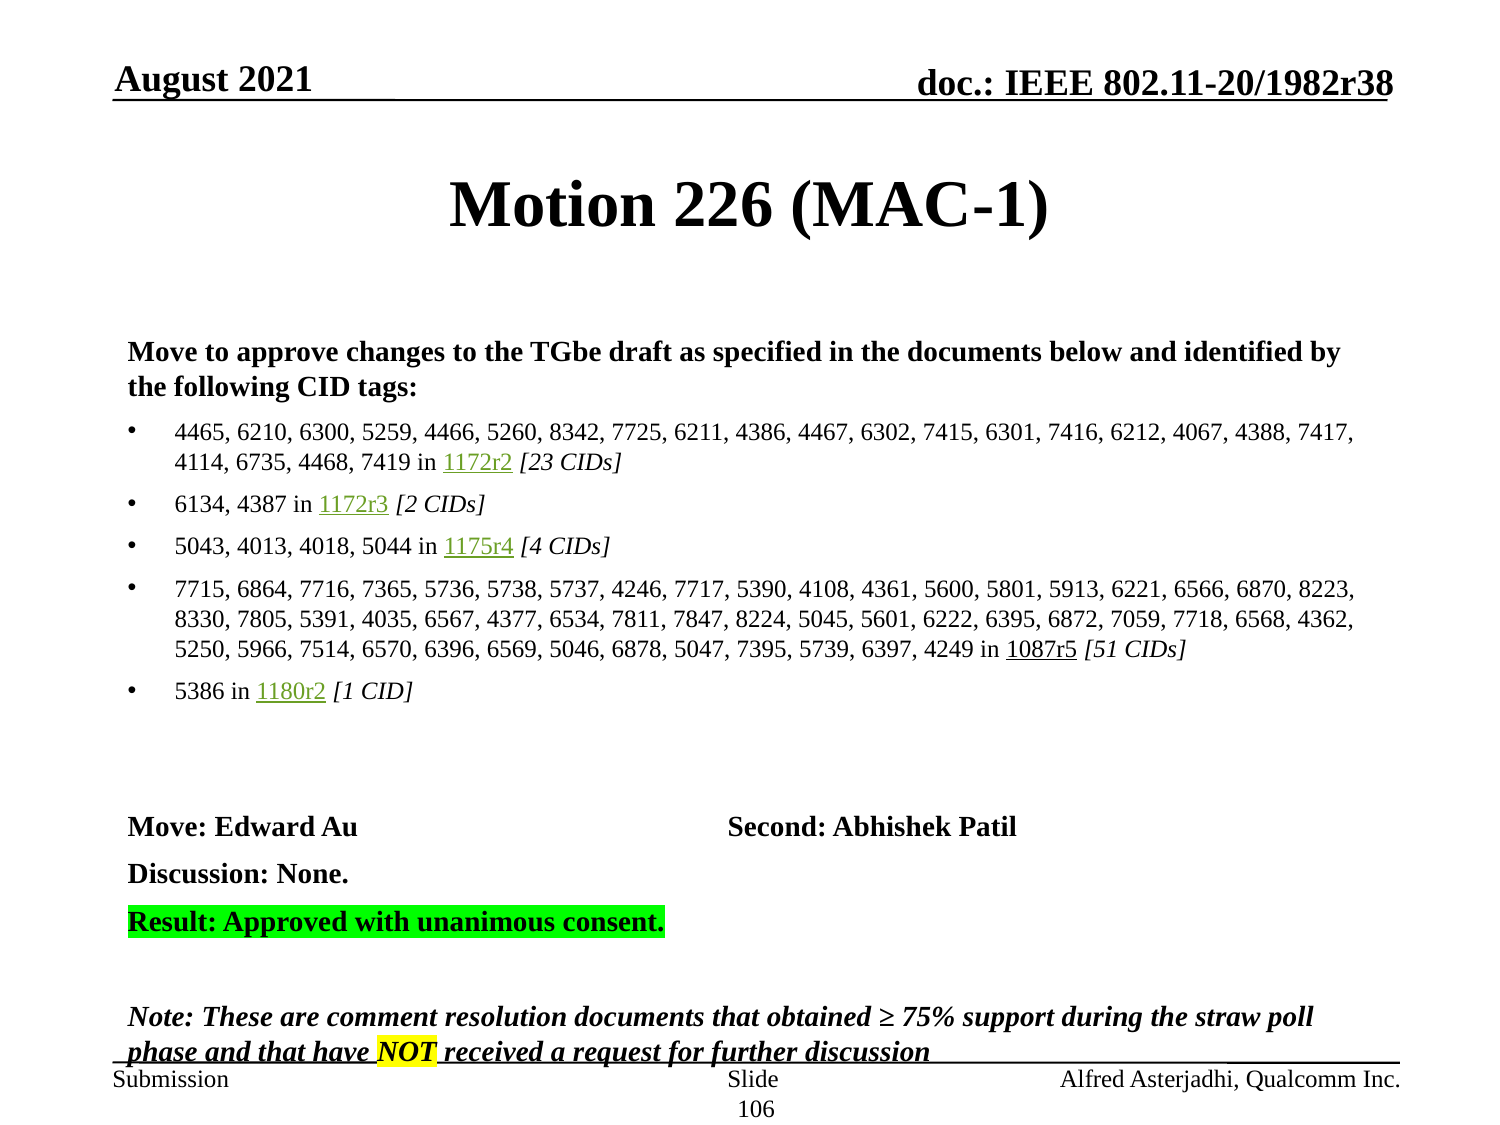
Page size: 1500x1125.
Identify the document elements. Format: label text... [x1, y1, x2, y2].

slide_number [114, 54, 423, 100]
footer Alfred Asterjadhi, Qualcomm Inc. [878, 1061, 1402, 1093]
list Move to approve changes to the TGbe draft as specified in the documents below and identified by the following CID tags: 4465, 6210, 6300, 5259, 4466, 5260, 8342, 7725, 6211, 4386, 4467, 6302, 7415, 6301, 7416, 6212, 4067, 4388, 7417, 4114, 6735, 4468, 7419 in 1172r2 [23 CIDs] 6134, 4387 in 1172r3 [2 CIDs] 5043, 4013, 4018, 5044 in 1175r4 [4 CIDs] 7715, 6864, 7716, 7365, 5736, 5738, 5737, 4246, 7717, 5390, 4108, 4361, 5600, 5801, 5913, 6221, 6566, 6870, 8223, 8330, 7805, 5391, 4035, 6567, 4377, 6534, 7811, 7847, 8224, 5045, 5601, 6222, 6395, 6872, 7059, 7718, 6568, 4362, 5250, 5966, 7514, 6570, 6396, 6569, 5046, 6878, 5047, 7395, 5739, 6397, 4249 in 1087r5 [51 CIDs] 5386 in 1180r2 [1 CID] Move: Edward Au Second: Abhishek Patil Discussion: None. Result: Approved with unanimous consent. Note: These are comment resolution documents that obtained ≥ 75% support during the straw poll phase and that have NOT received a request for further discussion [112, 324, 1388, 1063]
slide_number Slide 106 [712, 1061, 800, 1123]
title Motion 226 (MAC-1) [112, 112, 1388, 288]
